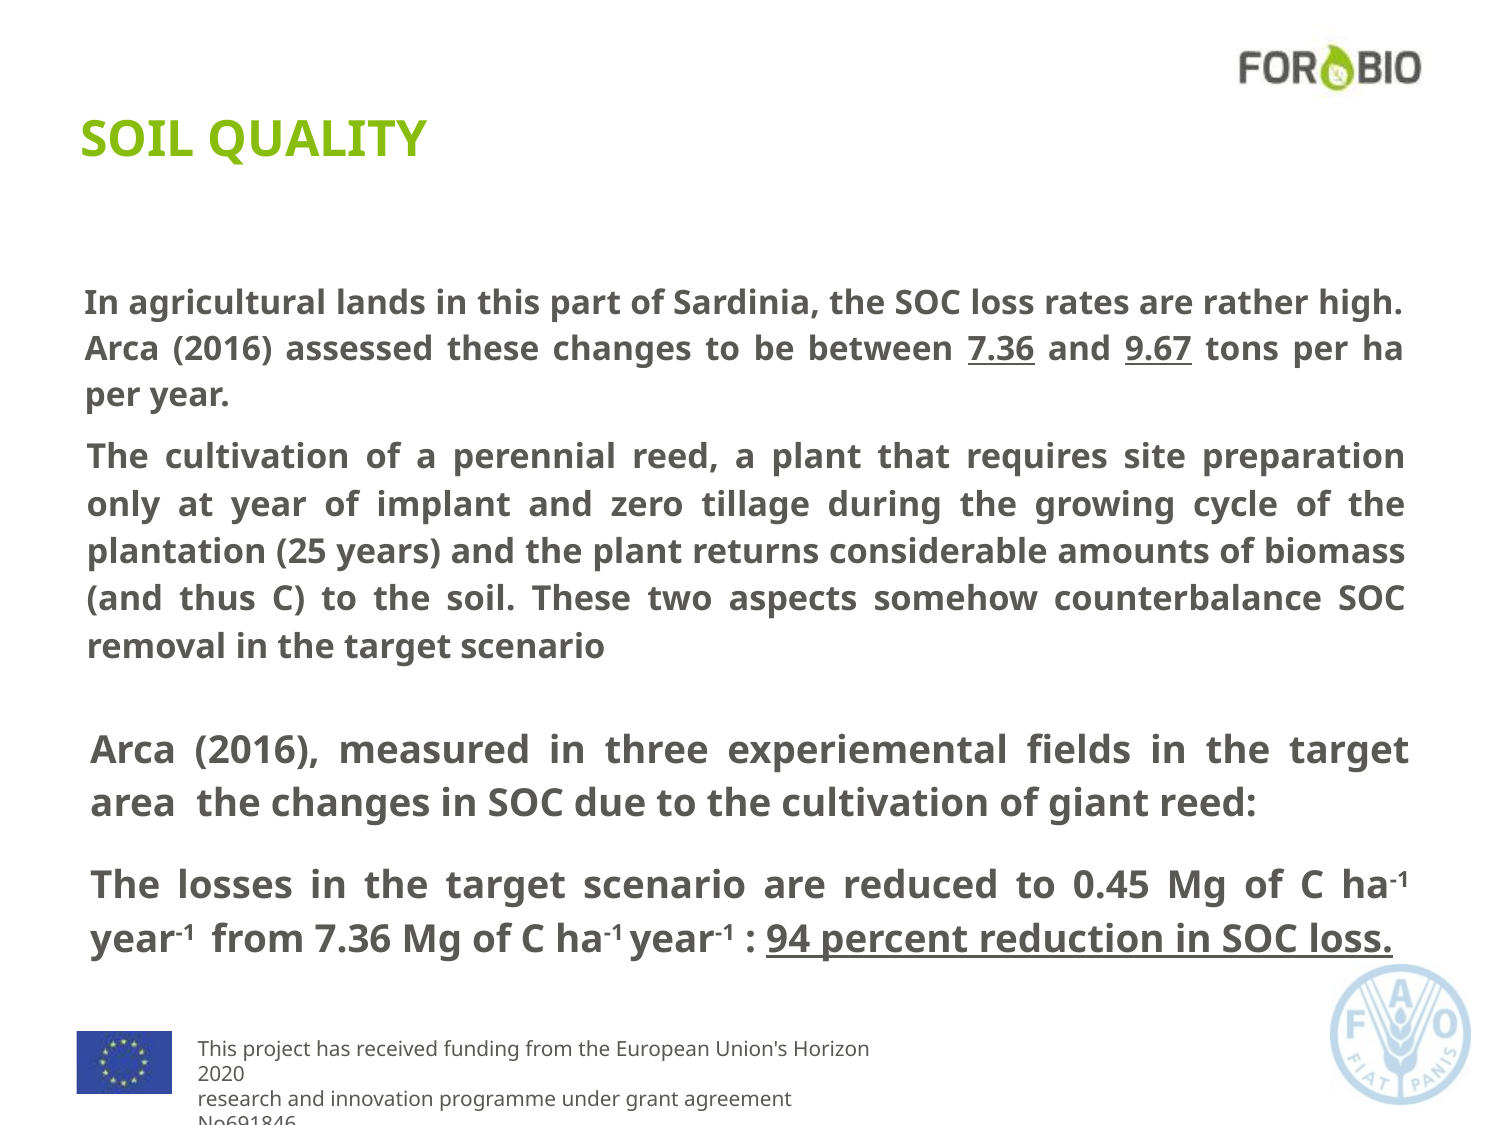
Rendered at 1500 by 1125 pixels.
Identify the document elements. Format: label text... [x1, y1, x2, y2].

text_box The cultivation of a perennial reed, a plant that requires site preparation only at year of implant and zero tillage during the growing cycle of the plantation (25 years) and the plant returns considerable amounts of biomass (and thus C) to the soil. These two aspects somehow counterbalance SOC removal in the target scenario [71, 420, 1422, 678]
picture [1187, 23, 1473, 114]
picture [1330, 963, 1471, 1105]
title SOIL QUALITY [64, 42, 1235, 231]
text_box Arca (2016), measured in three experiemental fields in the target area the changes in SOC due to the cultivation of giant reed: The losses in the target scenario are reduced to 0.45 Mg of C ha-1 year-1 from 7.36 Mg of C ha-1 year-1 : 94 percent reduction in SOC loss. [74, 710, 1425, 991]
text_box In agricultural lands in this part of Sardinia, the SOC loss rates are rather high. Arca (2016) assessed these changes to be between 7.36 and 9.67 tons per ha per year. [69, 267, 1420, 421]
picture [76, 1031, 172, 1094]
